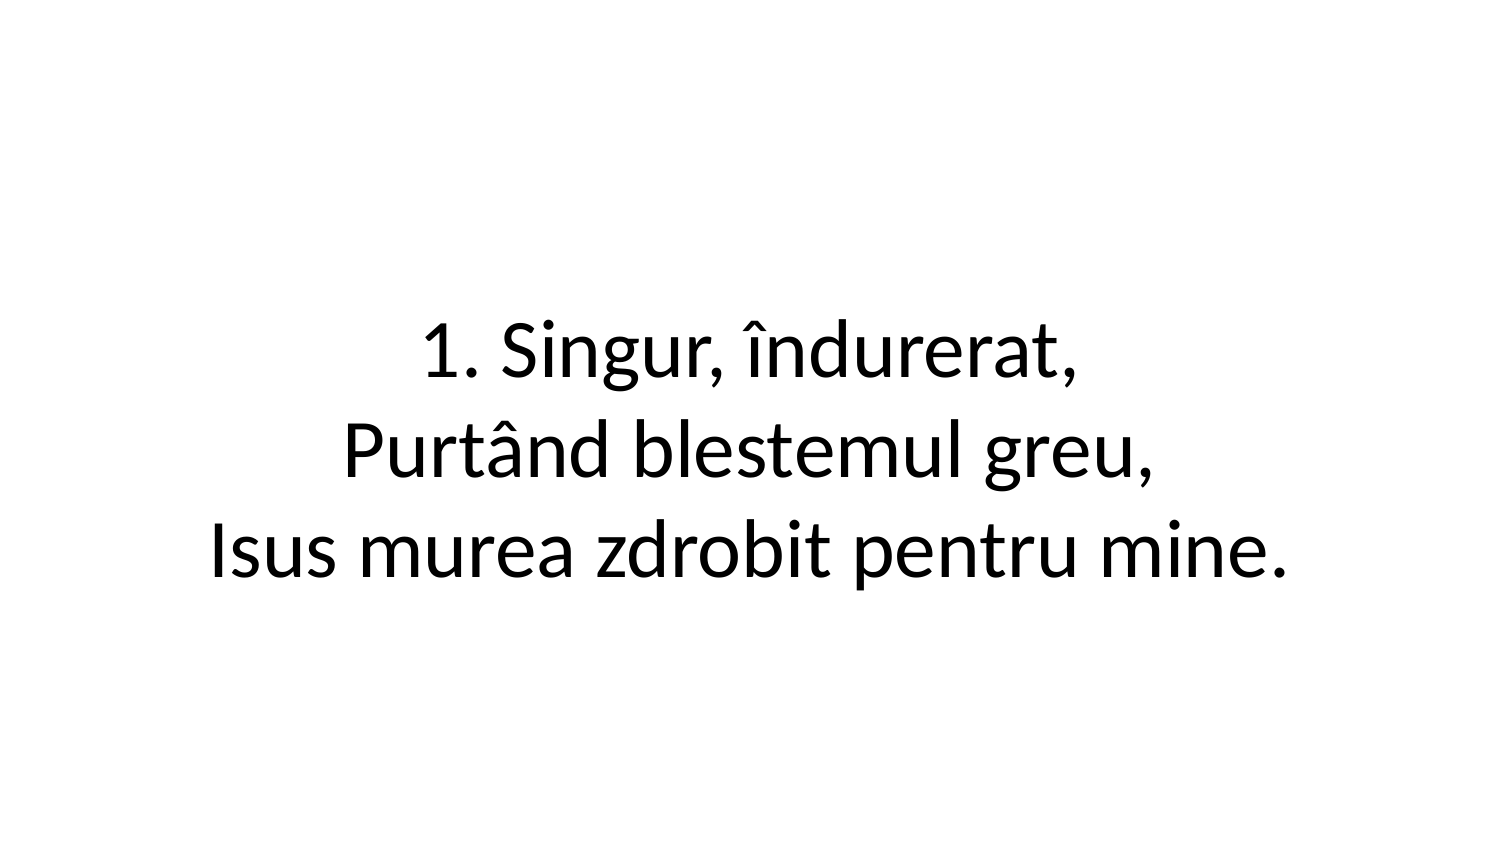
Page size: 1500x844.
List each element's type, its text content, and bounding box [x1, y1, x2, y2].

text_box 1. Singur, îndurerat, Purtând blestemul greu, Isus murea zdrobit pentru mine. [193, 242, 1307, 602]
